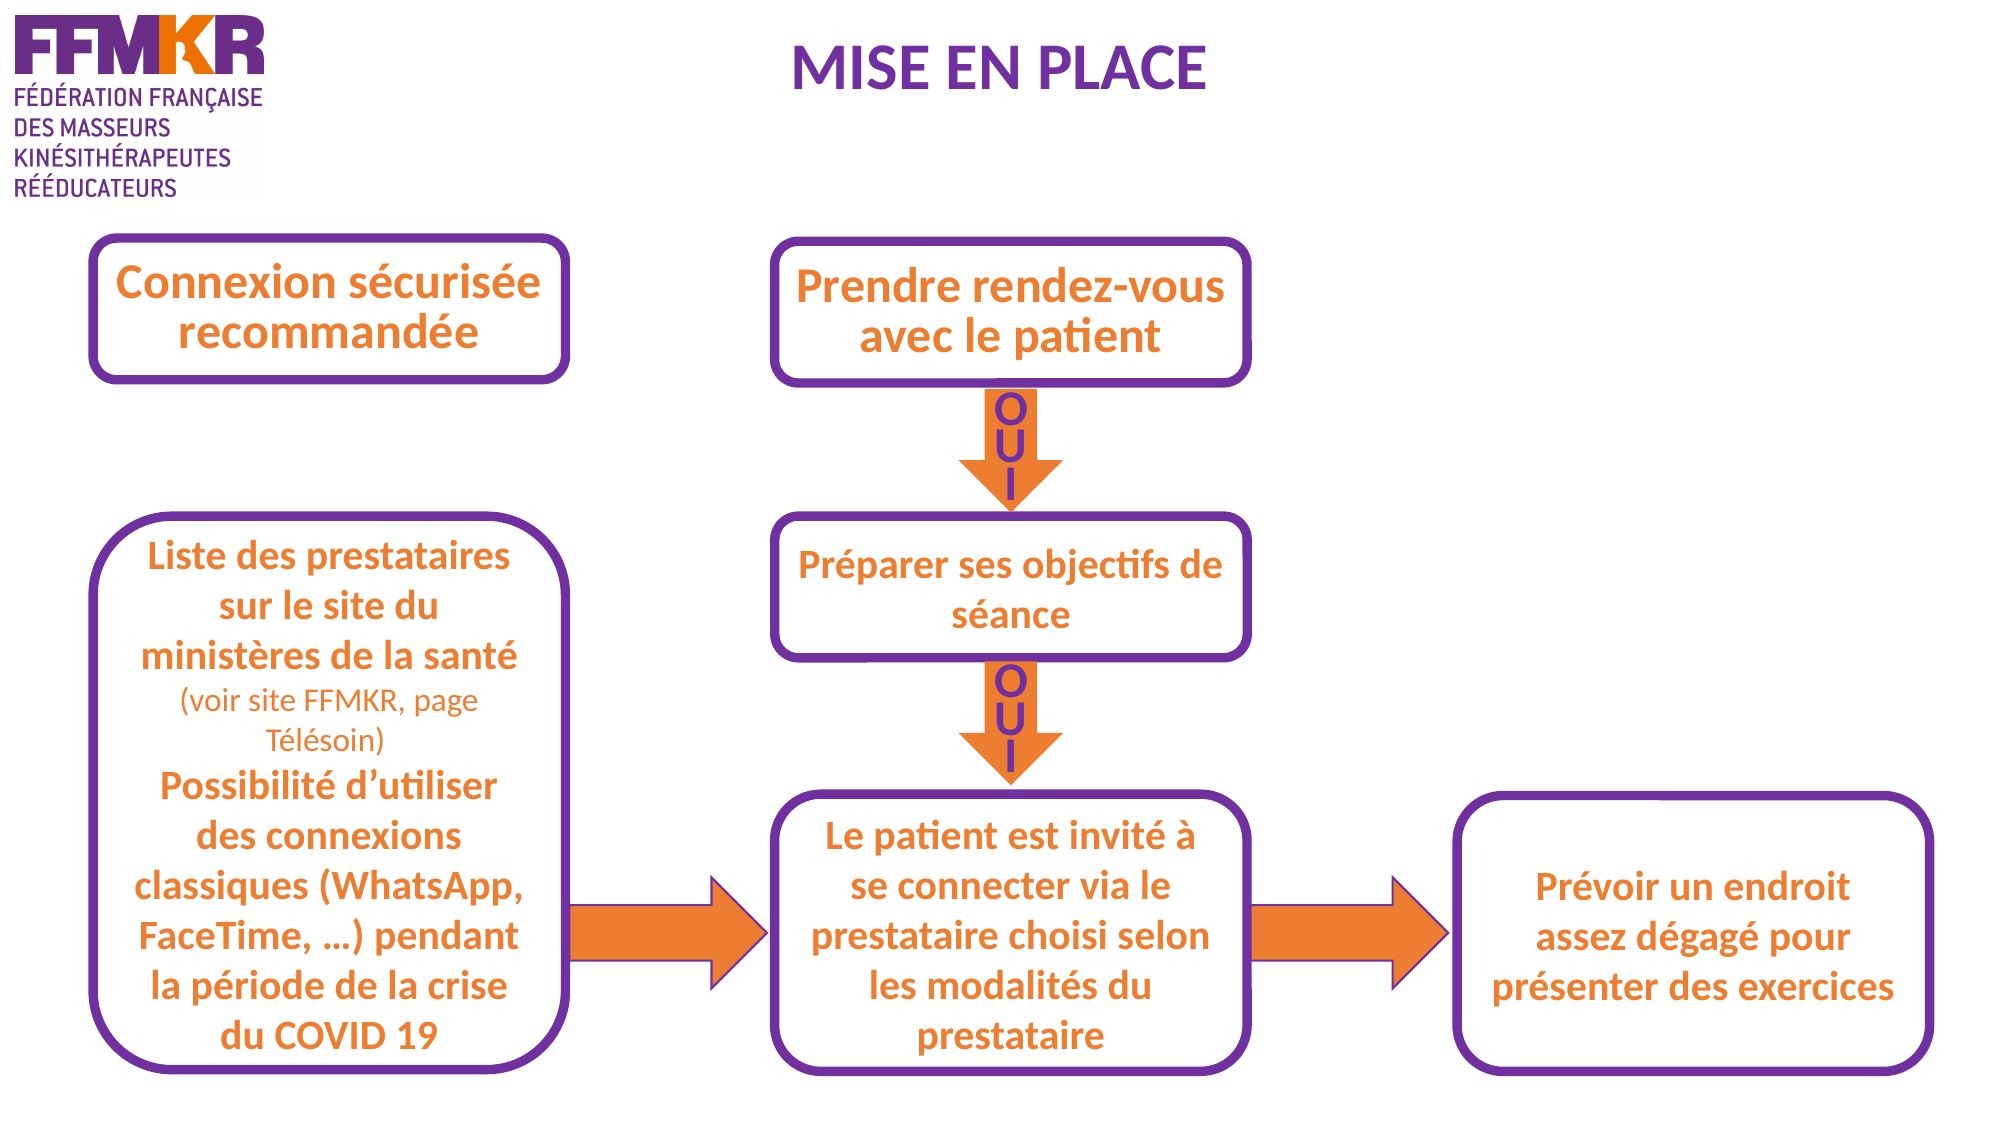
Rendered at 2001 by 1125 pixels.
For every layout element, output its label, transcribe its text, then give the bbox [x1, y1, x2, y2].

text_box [943, 654, 1079, 803]
text_box Liste des prestataires sur le site du ministères de la santé (voir site FFMKR, page Télésoin) Possibilité d’utiliser des connexions classiques (WhatsApp, FaceTime, …) pendant la période de la crise du COVID 19 [92, 515, 567, 1071]
text_box Préparer ses objectifs de séance [773, 515, 1249, 659]
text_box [1247, 877, 1449, 989]
text_box MISE EN PLACE [304, 24, 1696, 102]
picture [15, 15, 264, 197]
text_box Prendre rendez-vous avec le patient [773, 240, 1249, 385]
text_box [943, 382, 1079, 530]
text_box Prévoir un endroit assez dégagé pour présenter des exercices [1456, 794, 1931, 1073]
text_box Le patient est invité à se connecter via le prestataire choisi selon les modalités du prestataire [773, 793, 1249, 1073]
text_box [566, 877, 768, 989]
text_box Connexion sécurisée recommandée [92, 237, 567, 381]
